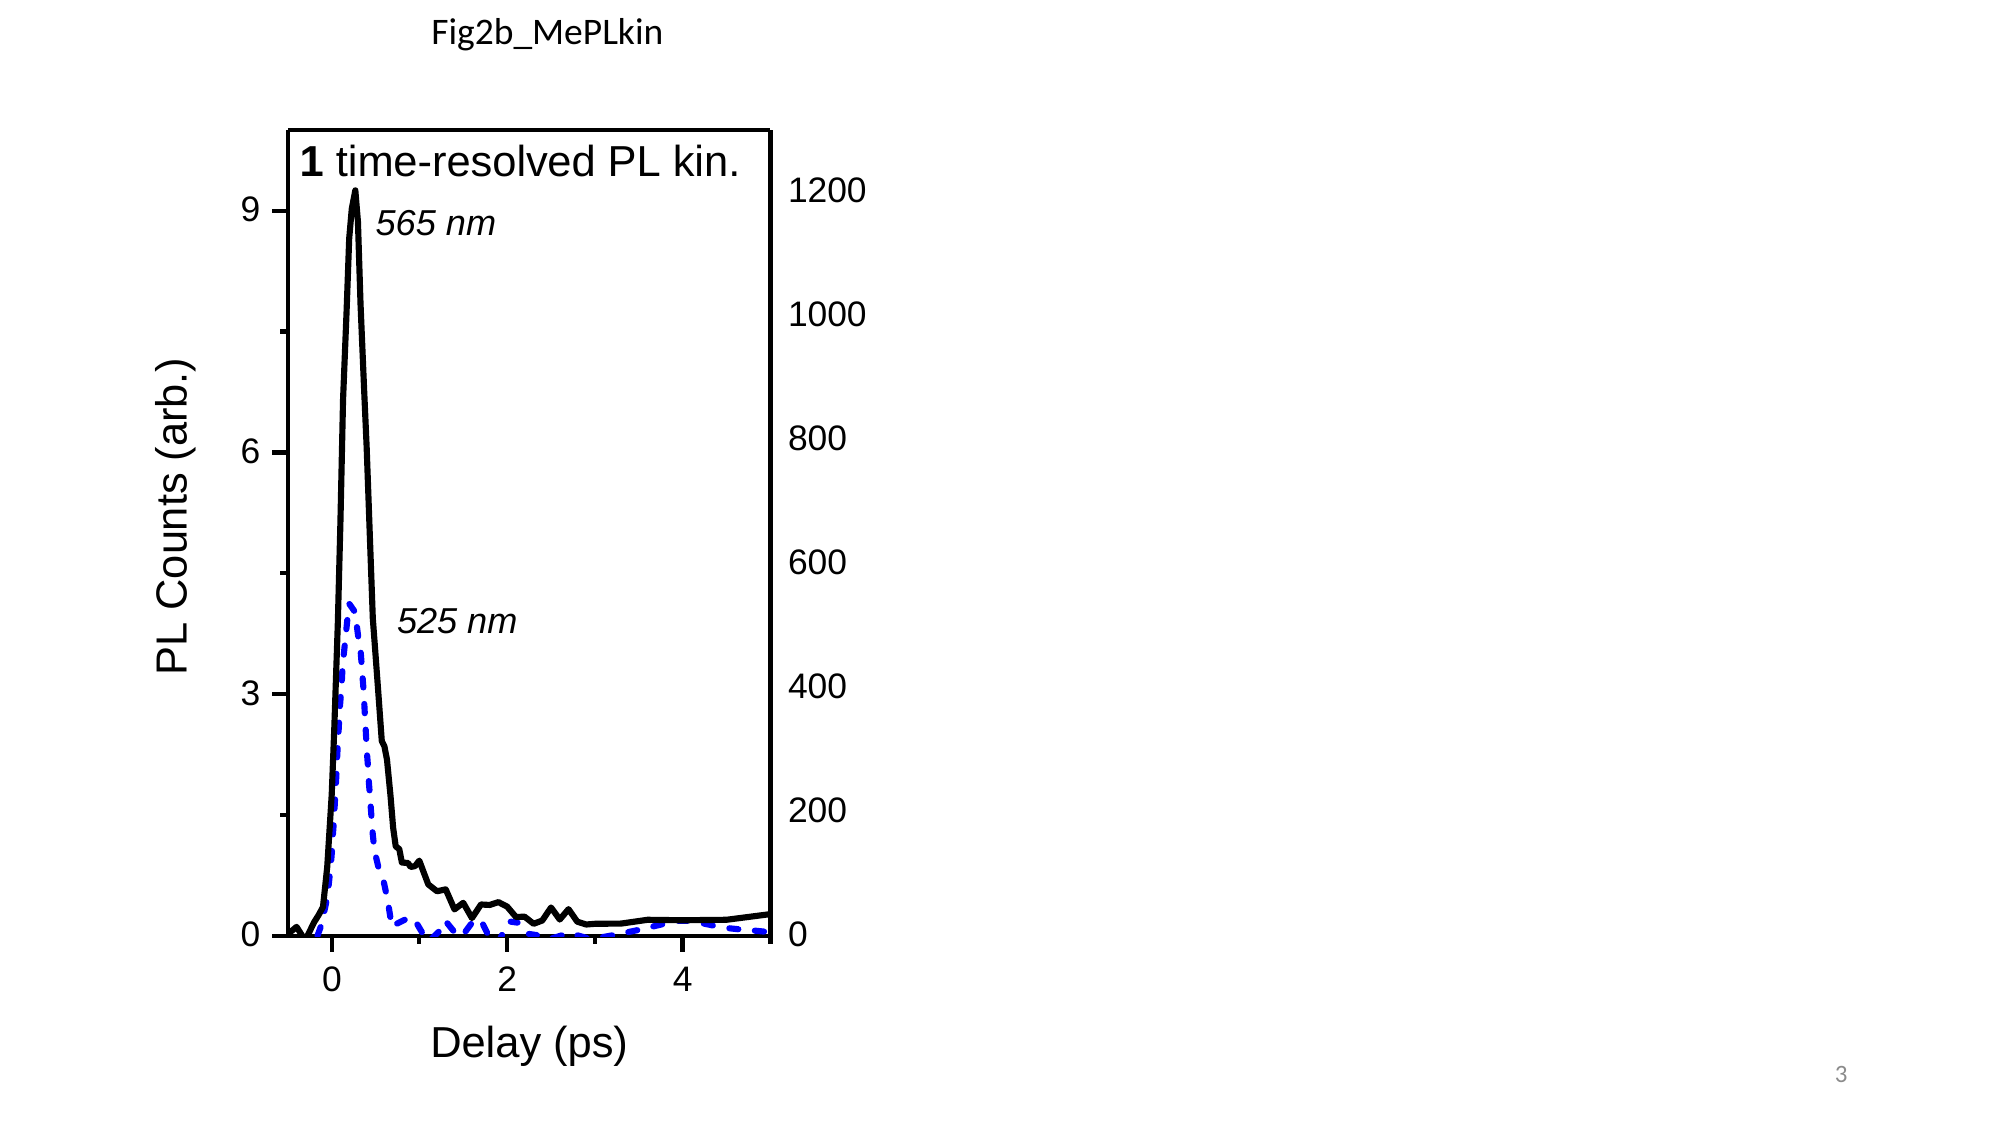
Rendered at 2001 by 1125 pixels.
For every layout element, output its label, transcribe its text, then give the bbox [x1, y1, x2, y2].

slide_number 3 [1610, 1042, 1863, 1103]
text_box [0, 0, 1610, 1125]
